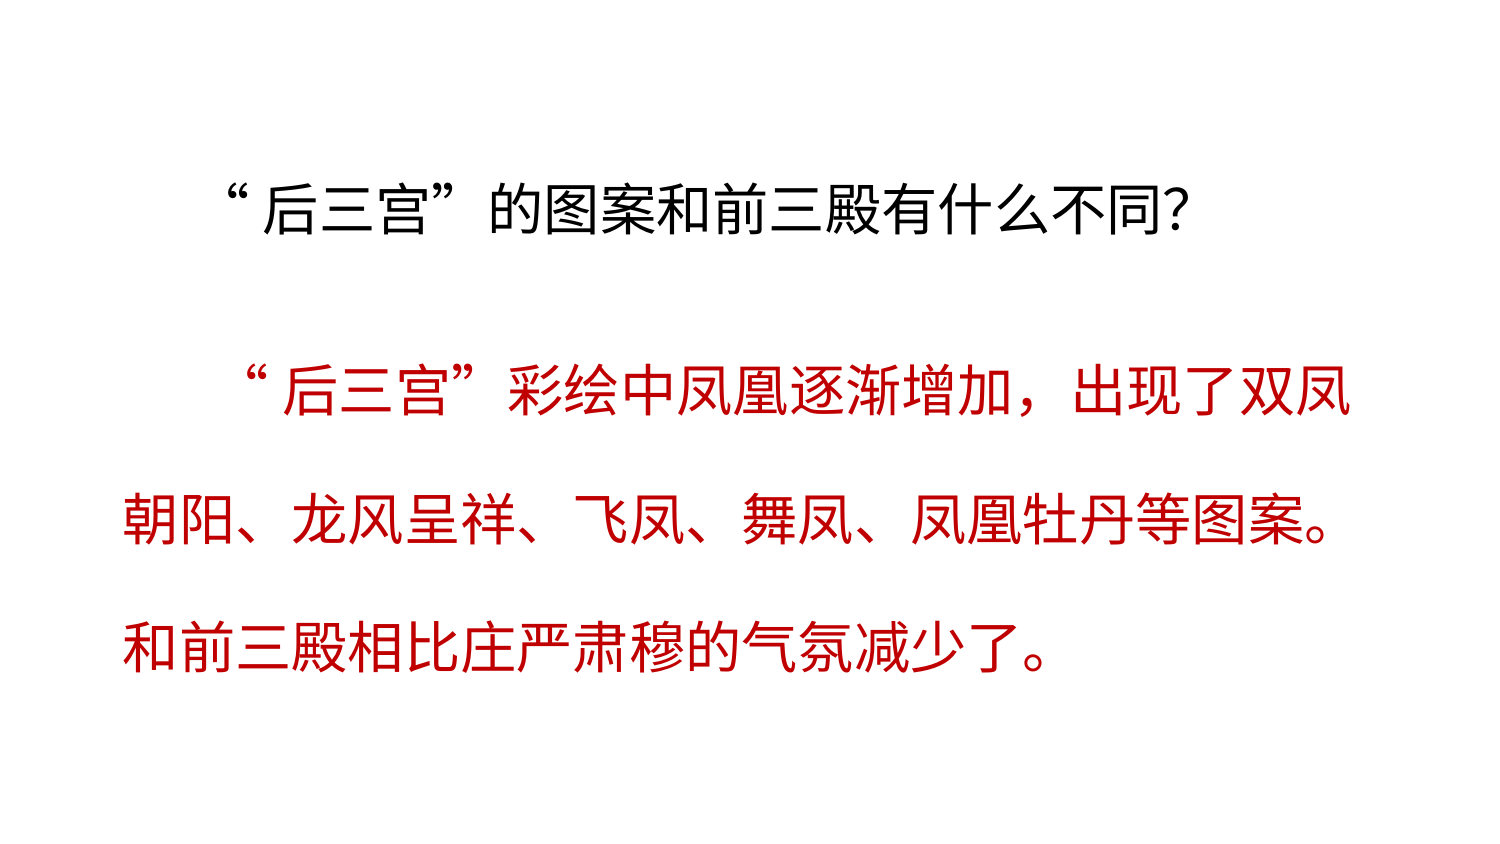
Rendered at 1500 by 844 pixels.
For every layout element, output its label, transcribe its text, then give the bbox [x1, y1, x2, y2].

title “后三宫”的图案和前三殿有什么不同？ [181, 120, 1275, 262]
list “后三宫”彩绘中凤凰逐渐增加，出现了双凤朝阳、龙风呈祥、飞凤、舞凤、凤凰牡丹等图案。和前三殿相比庄严肃穆的气氛减少了。 [111, 289, 1389, 796]
